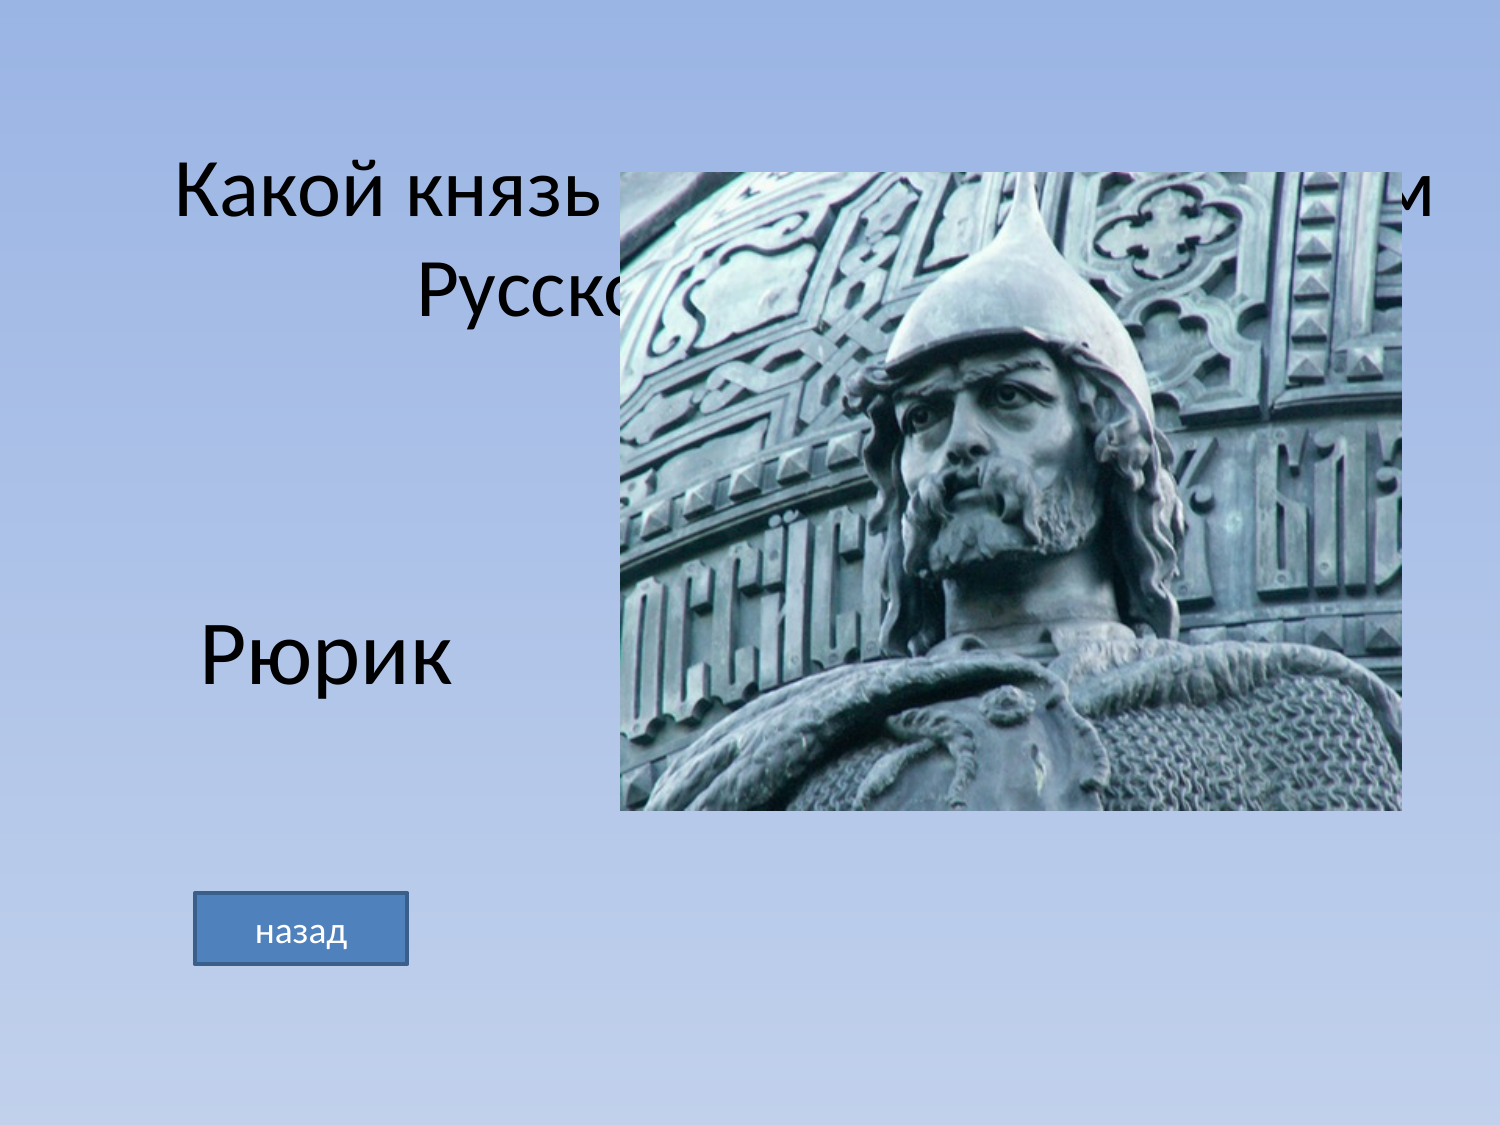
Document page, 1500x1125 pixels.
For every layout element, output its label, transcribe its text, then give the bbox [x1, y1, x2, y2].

text_box Какой князь считается основателем Русского государства? [112, 125, 1500, 341]
text_box Рюрик [184, 586, 469, 711]
picture [619, 172, 1402, 811]
text_box назад [193, 891, 409, 966]
